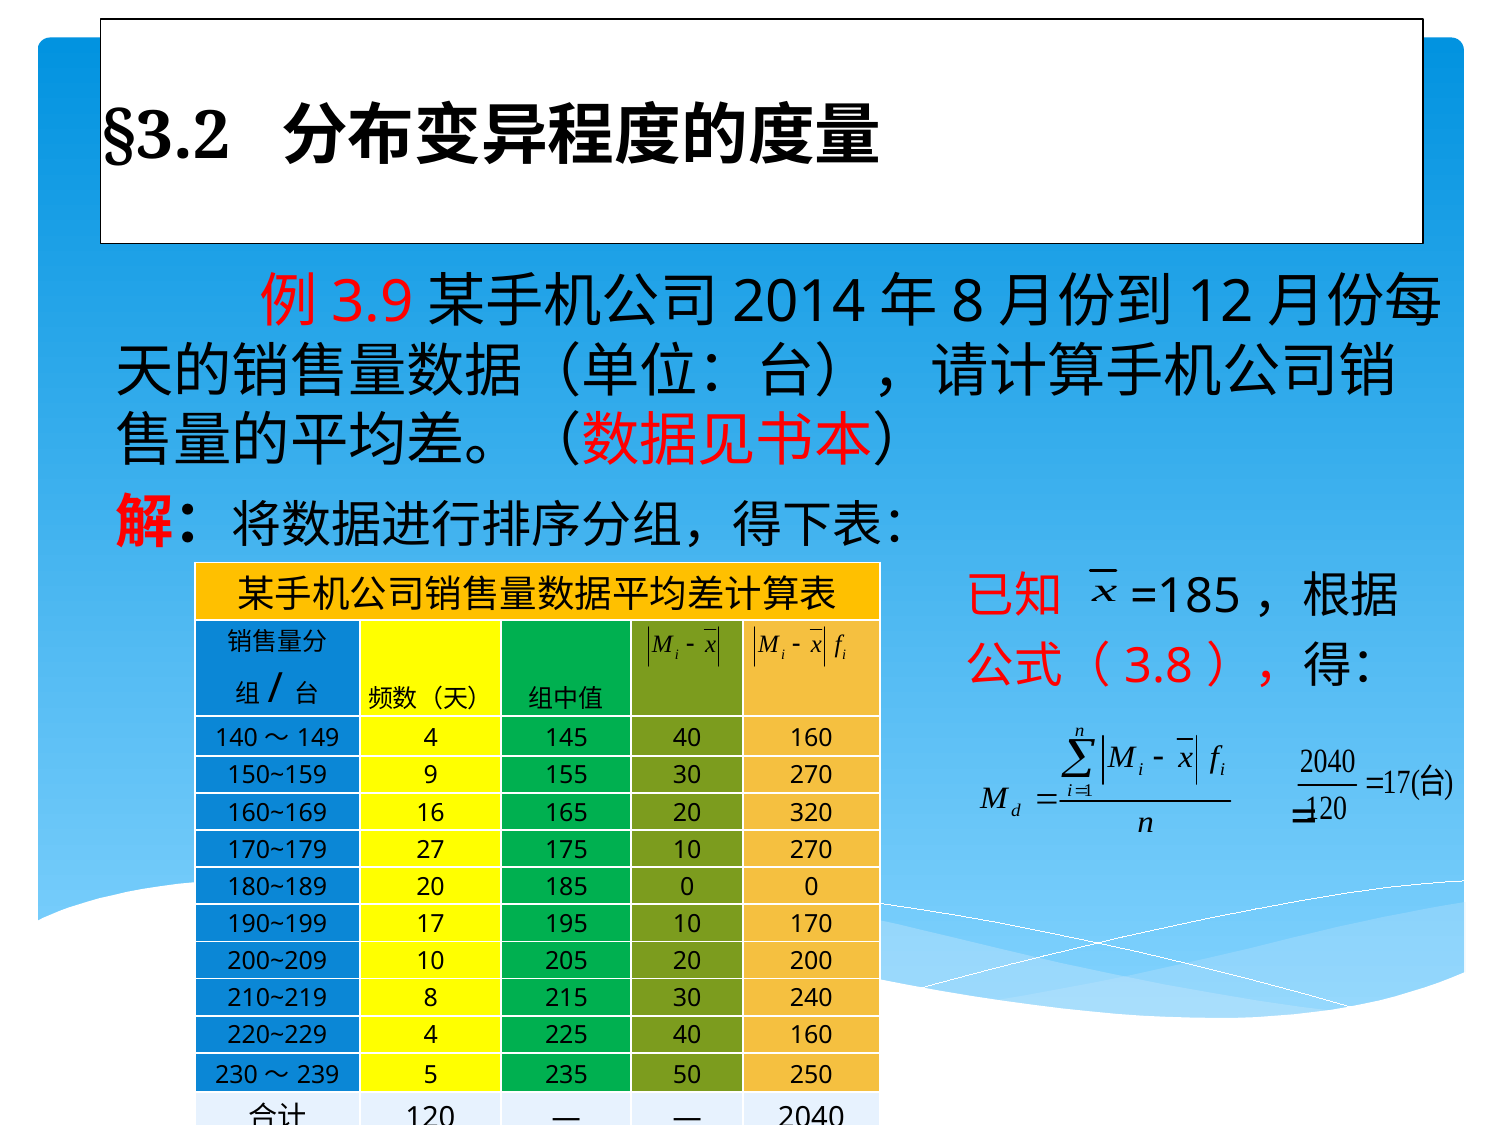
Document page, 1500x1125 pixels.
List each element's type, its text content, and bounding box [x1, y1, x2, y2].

table_cell [744, 621, 879, 715]
table_cell 190~199 [196, 905, 359, 941]
table_cell 195 [502, 905, 630, 941]
table_cell 170 [744, 905, 879, 941]
table_cell 0 [632, 868, 742, 903]
table_cell 150~159 [196, 757, 359, 792]
table_cell 17 [361, 905, 500, 941]
table_cell 160~169 [196, 794, 359, 829]
table_cell 27 [361, 831, 500, 866]
table_cell 145 [502, 717, 630, 755]
table_cell 5 [361, 1054, 500, 1091]
table_cell 170~179 [196, 831, 359, 866]
table_cell 9 [361, 757, 500, 792]
table_cell 180~189 [196, 868, 359, 903]
table_cell 2040 [744, 1093, 879, 1125]
table_cell 155 [502, 757, 630, 792]
text_box 已知 =185，根据公式（3.8），得： = [950, 397, 1424, 1083]
table_cell 240 [744, 979, 879, 1015]
table_cell 4 [361, 1017, 500, 1052]
table_cell 40 [632, 717, 742, 755]
subtitle 例3.9某手机公司2014年8月份到12月份每天的销售量数据（单位：台），请计算手机公司销售量的平均差。（数据见书本） 解：将数据进行排序分组，得下表： [100, 255, 1459, 1012]
table_cell 合计 [196, 1093, 359, 1125]
table_cell 270 [744, 757, 879, 792]
table_cell 8 [361, 979, 500, 1015]
table_cell 210~219 [196, 979, 359, 1015]
table_cell 10 [632, 831, 742, 866]
table_cell 4 [361, 717, 500, 755]
table_cell 235 [502, 1054, 630, 1091]
table_cell — [632, 1093, 742, 1125]
table_cell 215 [502, 979, 630, 1015]
table_cell 225 [502, 1017, 630, 1052]
table_cell 频数（天） [361, 621, 500, 715]
table_cell 200~209 [196, 942, 359, 978]
table_cell 185 [502, 868, 630, 903]
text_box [643, 621, 726, 672]
table_cell 0 [744, 868, 879, 903]
table_cell 205 [502, 942, 630, 978]
table_cell 20 [632, 794, 742, 829]
table_cell 200 [744, 942, 879, 978]
table_cell 20 [632, 942, 742, 978]
table_cell 220~229 [196, 1017, 359, 1052]
table_cell 30 [632, 757, 742, 792]
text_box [749, 621, 852, 672]
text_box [1080, 562, 1129, 610]
table_cell 140～149 [196, 717, 359, 755]
table_cell 销售量分组/台 [196, 621, 359, 715]
table_cell 320 [744, 794, 879, 829]
table_cell 10 [632, 905, 742, 941]
table_cell 16 [361, 794, 500, 829]
table_cell 120 [361, 1093, 500, 1125]
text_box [1293, 739, 1459, 828]
table_cell — [502, 1093, 630, 1125]
table_cell 230～239 [196, 1054, 359, 1091]
table_header 某手机公司销售量数据平均差计算表 [196, 563, 879, 619]
table_cell 50 [632, 1054, 742, 1091]
table_cell 160 [744, 1017, 879, 1052]
table_cell 30 [632, 979, 742, 1015]
table_cell 10 [361, 942, 500, 978]
table_cell [632, 621, 742, 715]
table_cell 160 [744, 717, 879, 755]
table_cell 40 [632, 1017, 742, 1052]
table_cell 165 [502, 794, 630, 829]
table_cell 20 [361, 868, 500, 903]
table_cell 270 [744, 831, 879, 866]
table_cell 250 [744, 1054, 879, 1091]
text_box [974, 715, 1238, 840]
table_cell 175 [502, 831, 630, 866]
table_cell 组中值 [502, 621, 630, 715]
title §3.2 分布变异程度的度量 [100, 19, 1424, 244]
